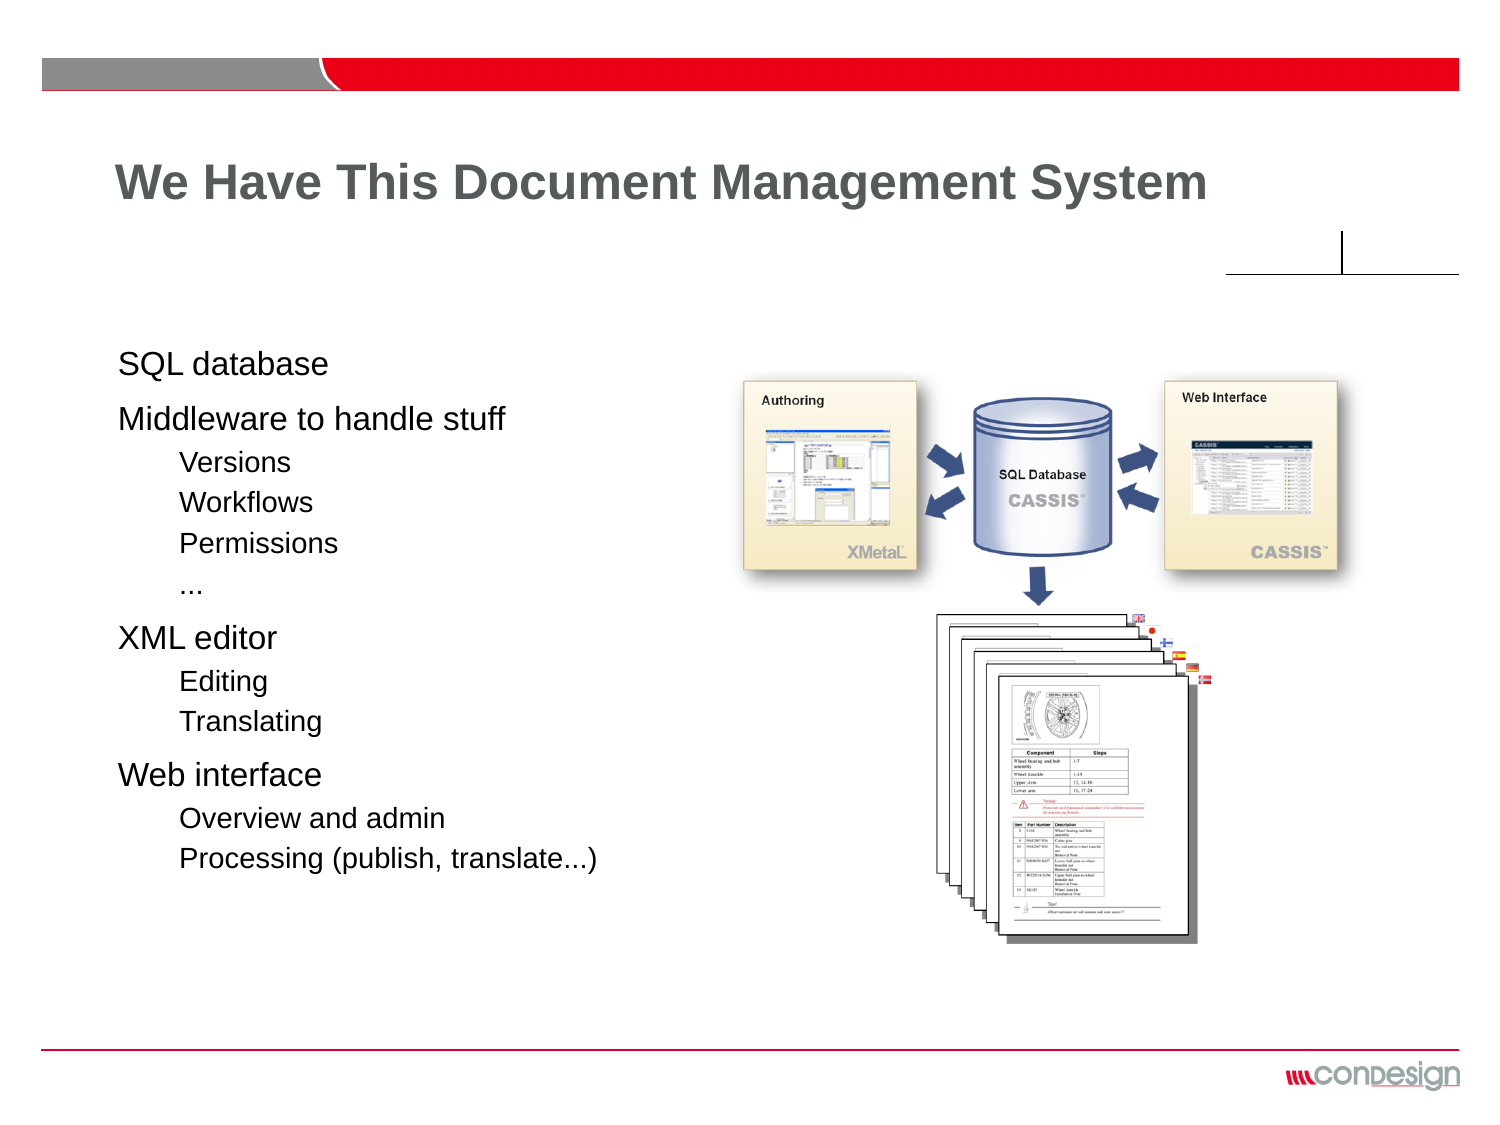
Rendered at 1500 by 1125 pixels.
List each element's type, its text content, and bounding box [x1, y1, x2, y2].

title We Have This Document Management System [115, 91, 1404, 210]
picture [1286, 1061, 1460, 1091]
list SQL database Middleware to handle stuff Versions Workflows Permissions ... XML editor Editing Translating Web interface Overview and admin Processing (publish, translate...) [117, 337, 1404, 909]
picture [723, 372, 1371, 944]
picture [41, 57, 1459, 91]
